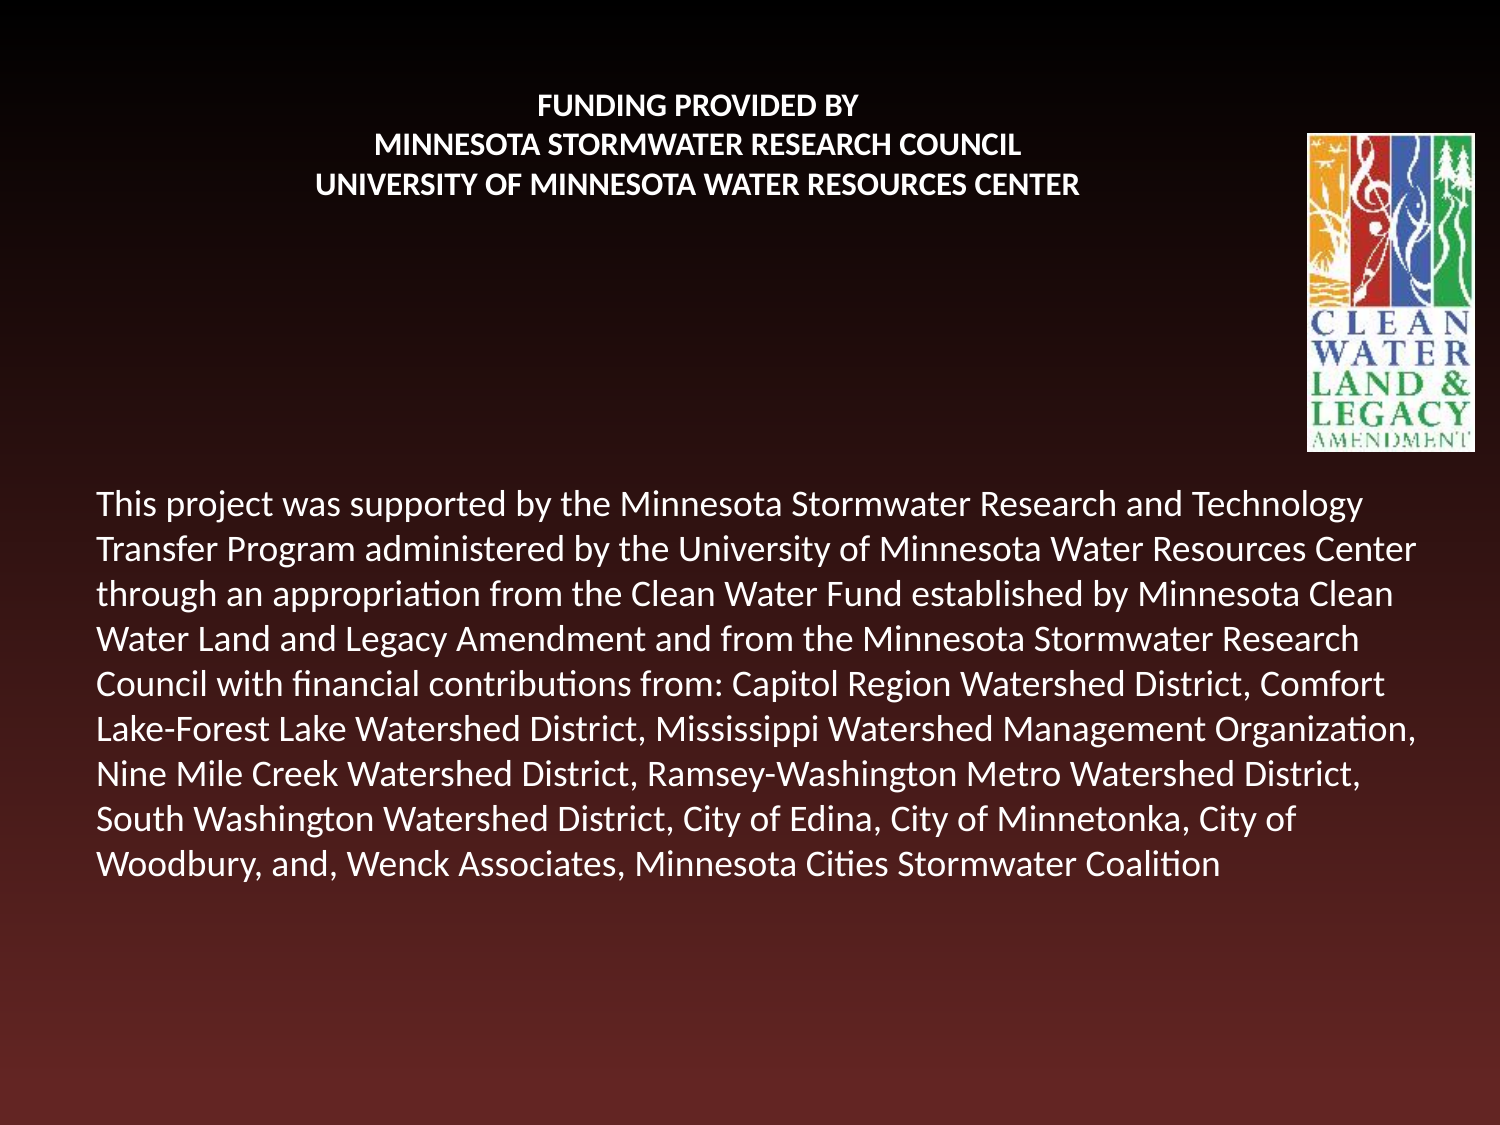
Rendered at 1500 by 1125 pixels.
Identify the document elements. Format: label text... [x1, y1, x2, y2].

text_box This project was supported by the Minnesota Stormwater Research and Technology Transfer Program administered by the University of Minnesota Water Resources Center through an appropriation from the Clean Water Fund established by Minnesota Clean Water Land and Legacy Amendment and from the Minnesota Stormwater Research Council with financial contributions from: Capitol Region Watershed District, Comfort Lake-Forest Lake Watershed District, Mississippi Watershed Management Organization, Nine Mile Creek Watershed District, Ramsey-Washington Metro Watershed District, South Washington Watershed District, City of Edina, City of Minnetonka, City of Woodbury, and, Wenck Associates, Minnesota Cities Stormwater Coalition [62, 471, 1438, 892]
picture [1307, 133, 1475, 452]
title Funding provided by Minnesota Stormwater Research Council University of Minnesota Water Resources Center [60, 24, 1336, 249]
